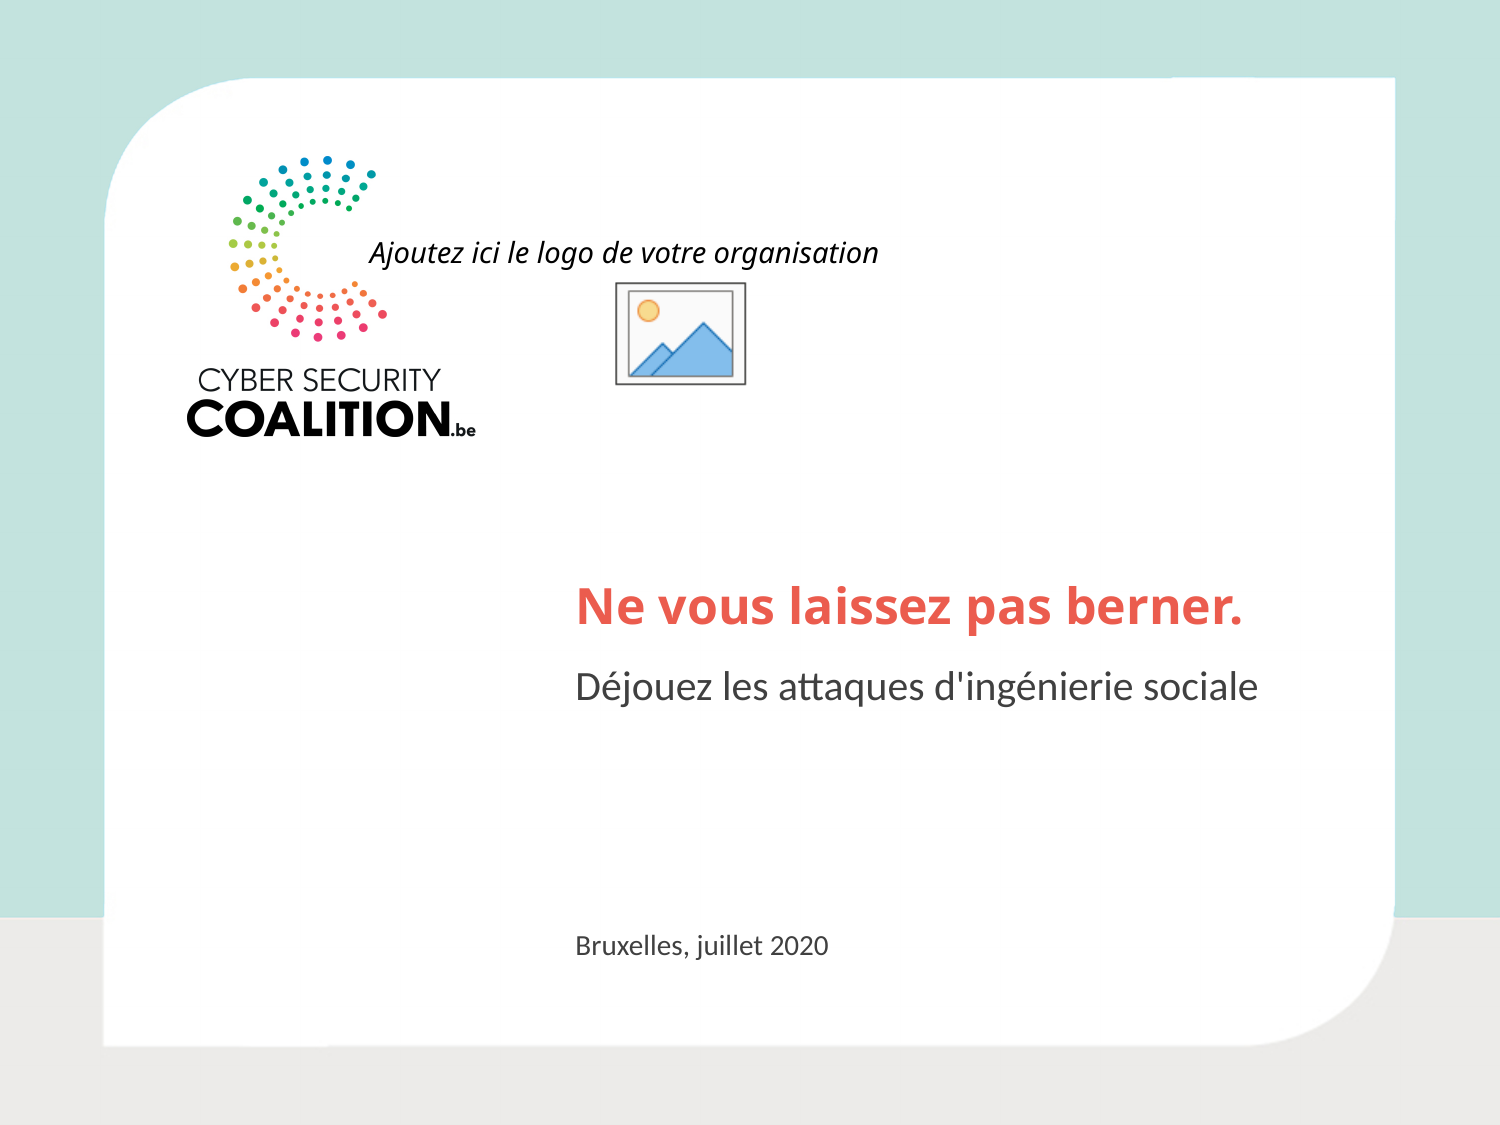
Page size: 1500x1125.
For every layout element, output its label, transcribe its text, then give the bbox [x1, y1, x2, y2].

list Bruxelles, juillet 2020 [560, 918, 1348, 1066]
list Ne vous laissez pas berner. Déjouez les attaques d'ingénierie sociale [560, 566, 1295, 890]
picture [0, 0, 1500, 1125]
